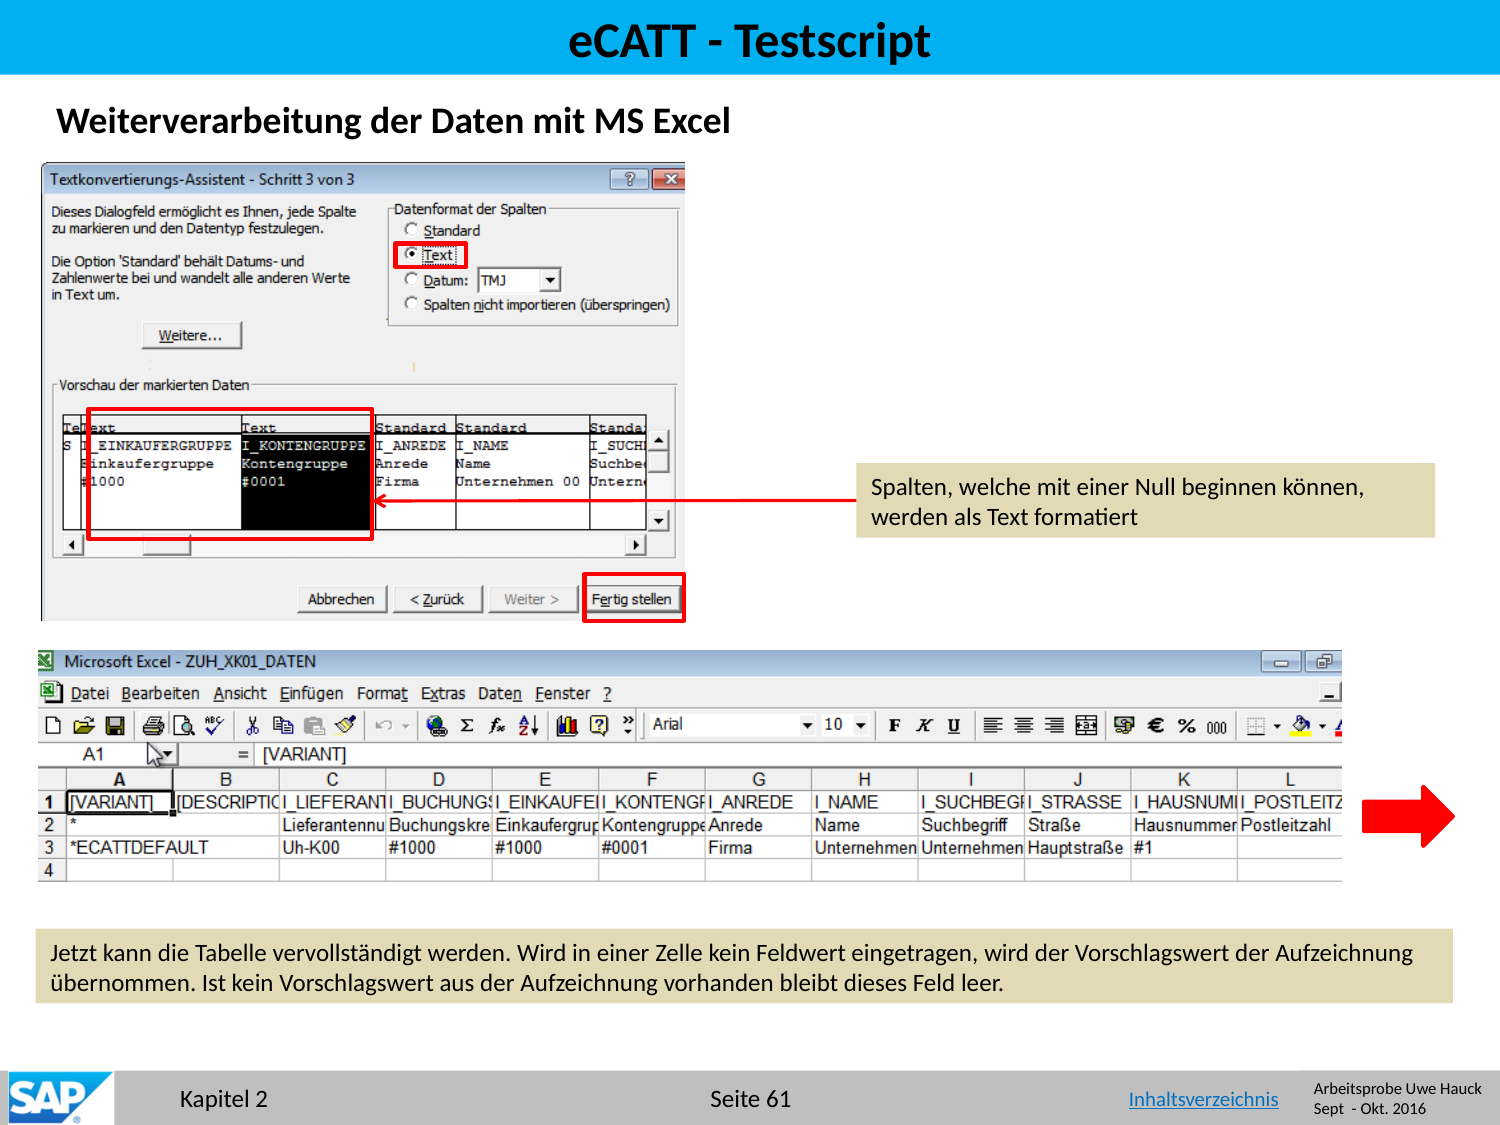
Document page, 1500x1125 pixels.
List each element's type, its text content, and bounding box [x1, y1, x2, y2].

text_box Inhaltsverzeichnis [1106, 1078, 1299, 1118]
text_box [0, 1070, 6, 1125]
text_box [115, 1070, 1299, 1125]
text_box Kapitel 2 Seite 61 [165, 1075, 1105, 1120]
text_box Arbeitsprobe Uwe Hauck Sept - Okt. 2016 [1299, 1070, 1500, 1125]
text_box Spalten, welche mit einer Null beginnen können, werden als Text formatiert [856, 463, 1436, 538]
picture [38, 650, 1342, 883]
picture [7, 1070, 115, 1125]
text_box [1362, 784, 1455, 848]
text_box Weiterverarbeitung der Daten mit MS Excel [41, 88, 1500, 149]
picture [41, 162, 685, 622]
text_box Jetzt kann die Tabelle vervollständigt werden. Wird in einer Zelle kein Feldwert eingetragen, wird der Vorschlagswert der Aufzeichnung übernommen. Ist kein Vorschlagswert aus der Aufzeichnung vorhanden bleibt dieses Feld leer. [35, 928, 1453, 1004]
text_box eCATT - Testscript [0, 0, 1500, 75]
